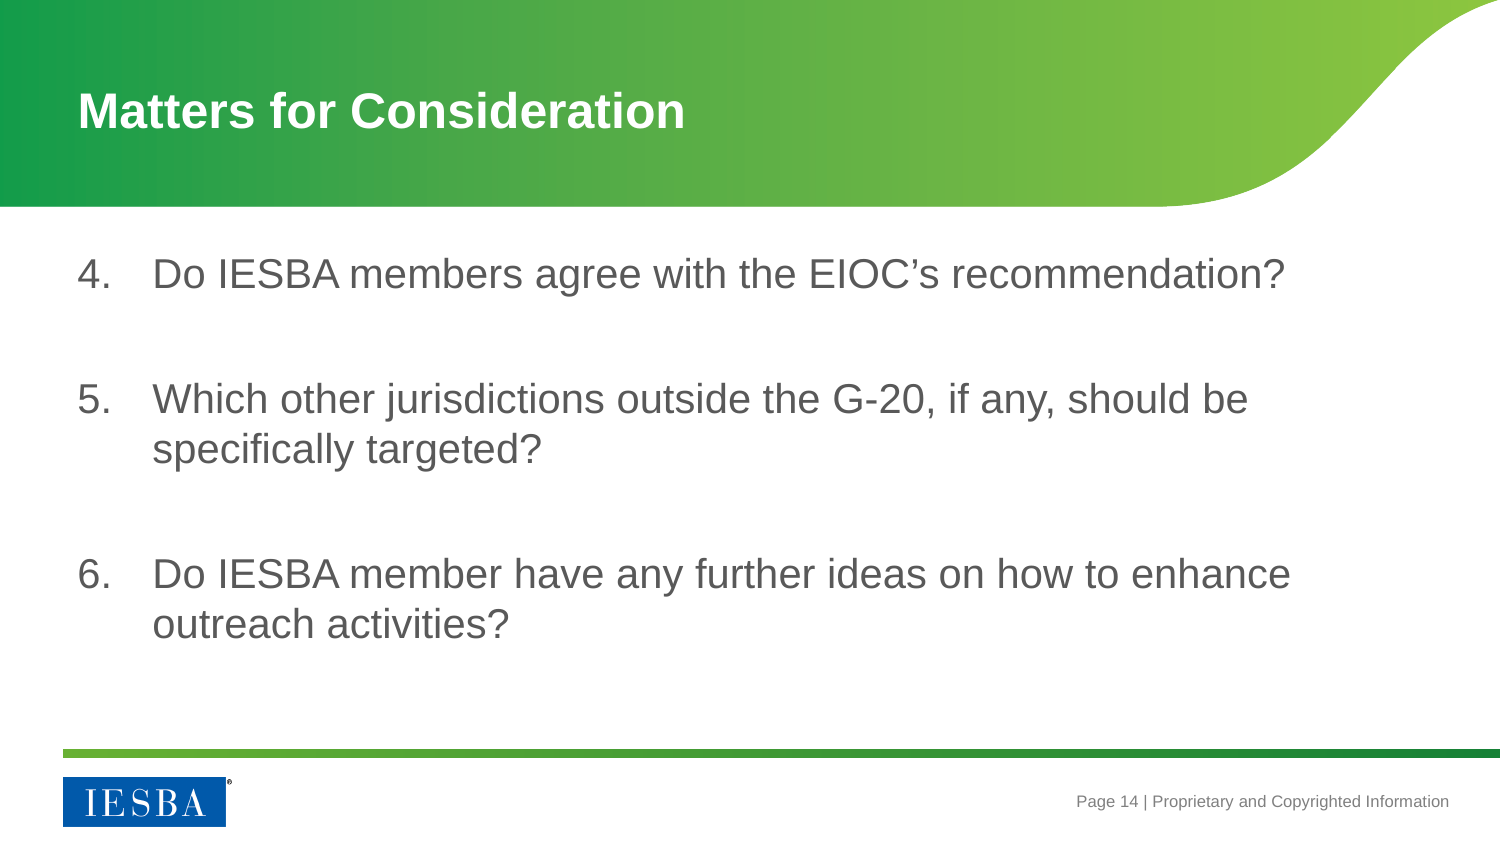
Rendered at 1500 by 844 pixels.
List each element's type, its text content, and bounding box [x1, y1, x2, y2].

list Do IESBA members agree with the EIOC’s recommendation? Which other jurisdictions outside the G-20, if any, should be specifically targeted? Do IESBA member have any further ideas on how to enhance outreach activities? [62, 238, 1444, 783]
picture [63, 783, 232, 827]
picture [0, 0, 1500, 207]
title Matters for Consideration [77, 75, 1316, 142]
